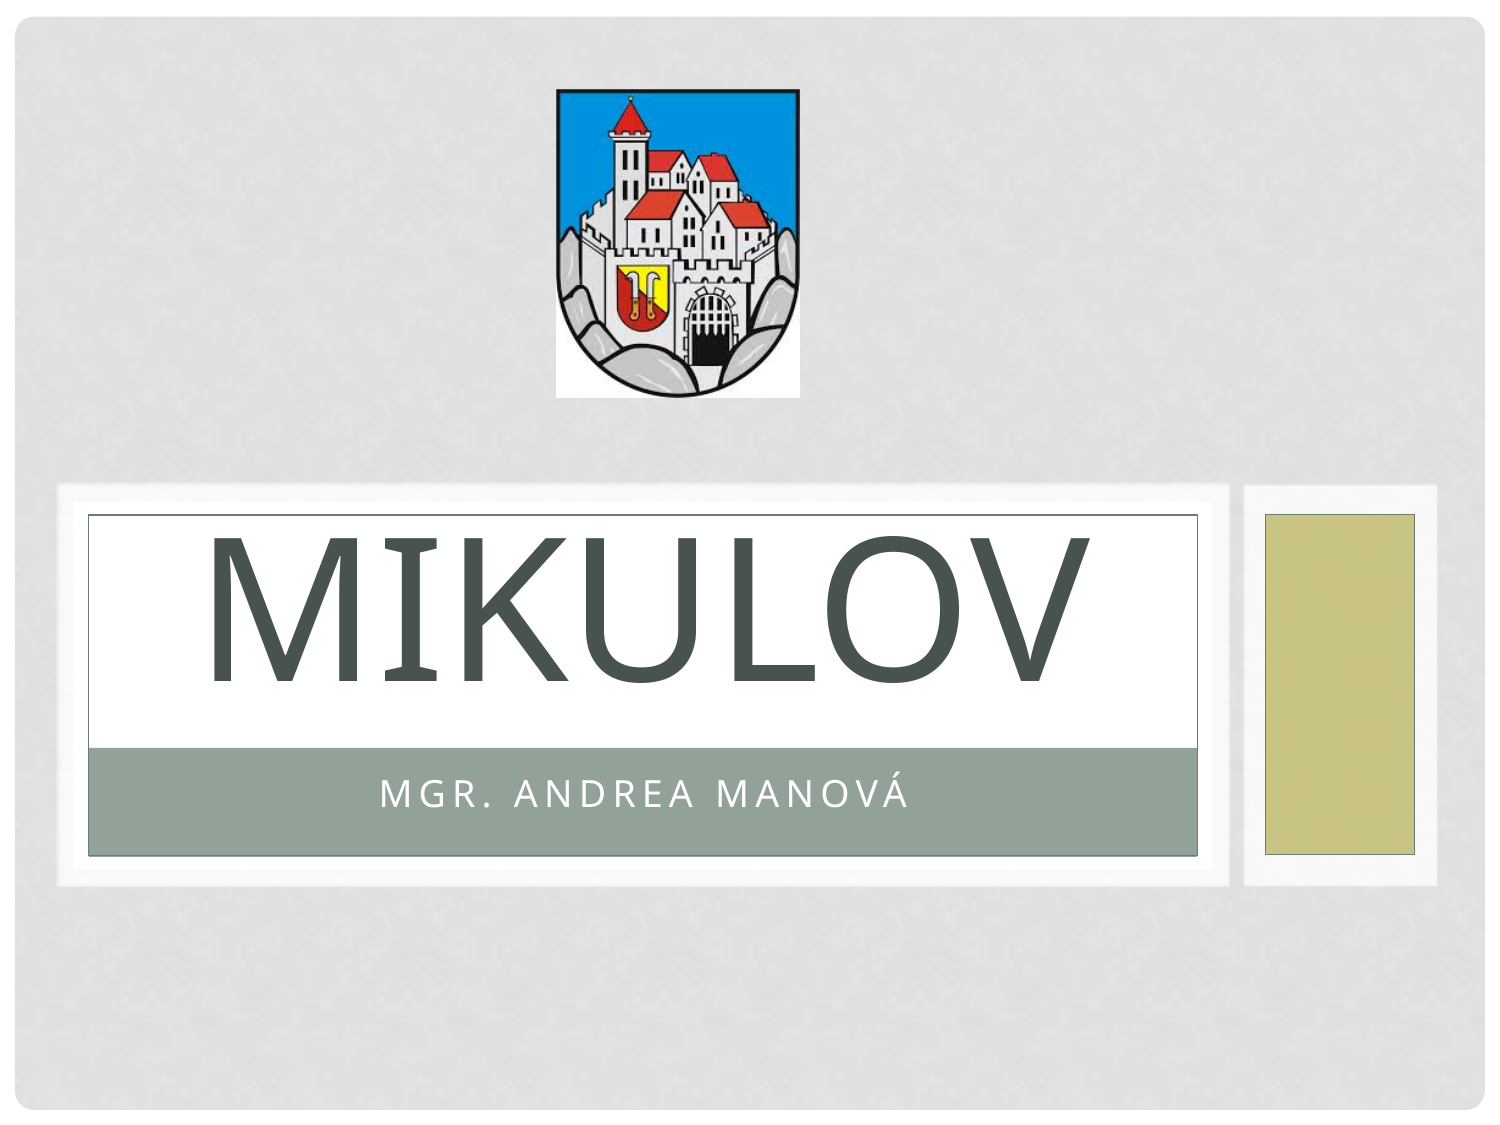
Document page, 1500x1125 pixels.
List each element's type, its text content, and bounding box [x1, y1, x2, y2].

subtitle Mgr. Andrea Manová [105, 762, 1181, 838]
picture [555, 89, 800, 398]
title MIKULOV [99, 529, 1187, 730]
